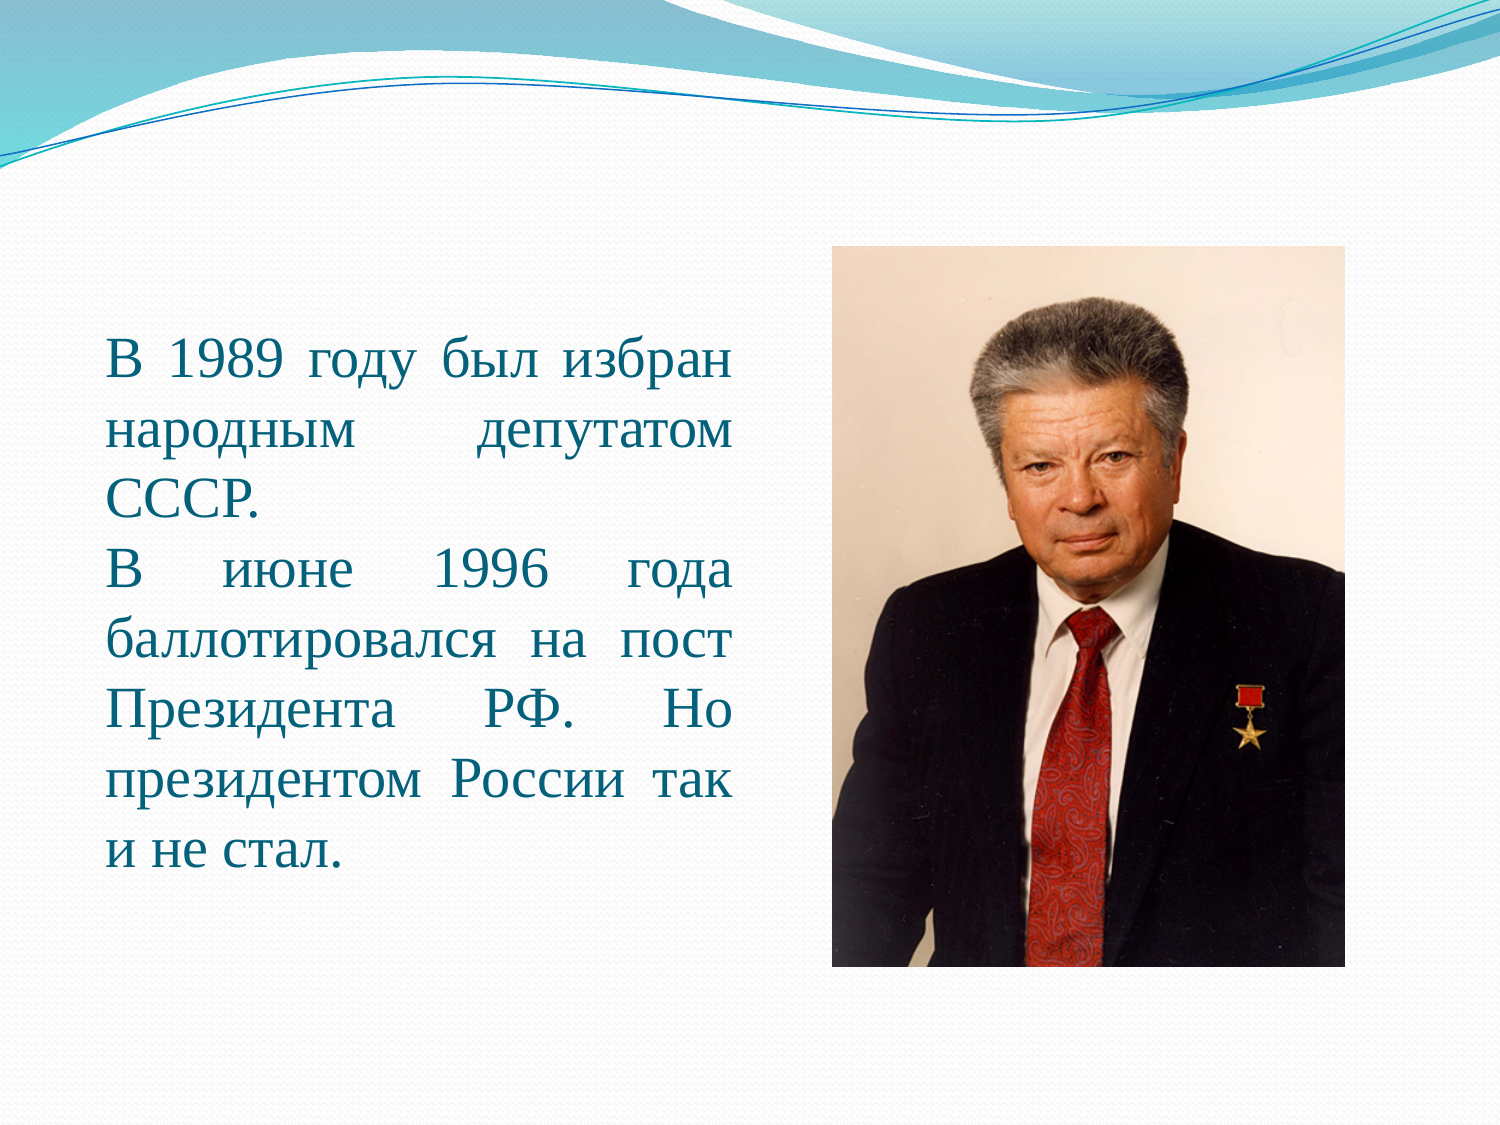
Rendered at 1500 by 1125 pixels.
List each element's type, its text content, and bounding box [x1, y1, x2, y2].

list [831, 245, 1345, 967]
title В 1989 году был избран народным депутатом СССР. В июне 1996 года баллотировался на пост Президента РФ. Но президентом России так и не стал. [105, 316, 734, 879]
